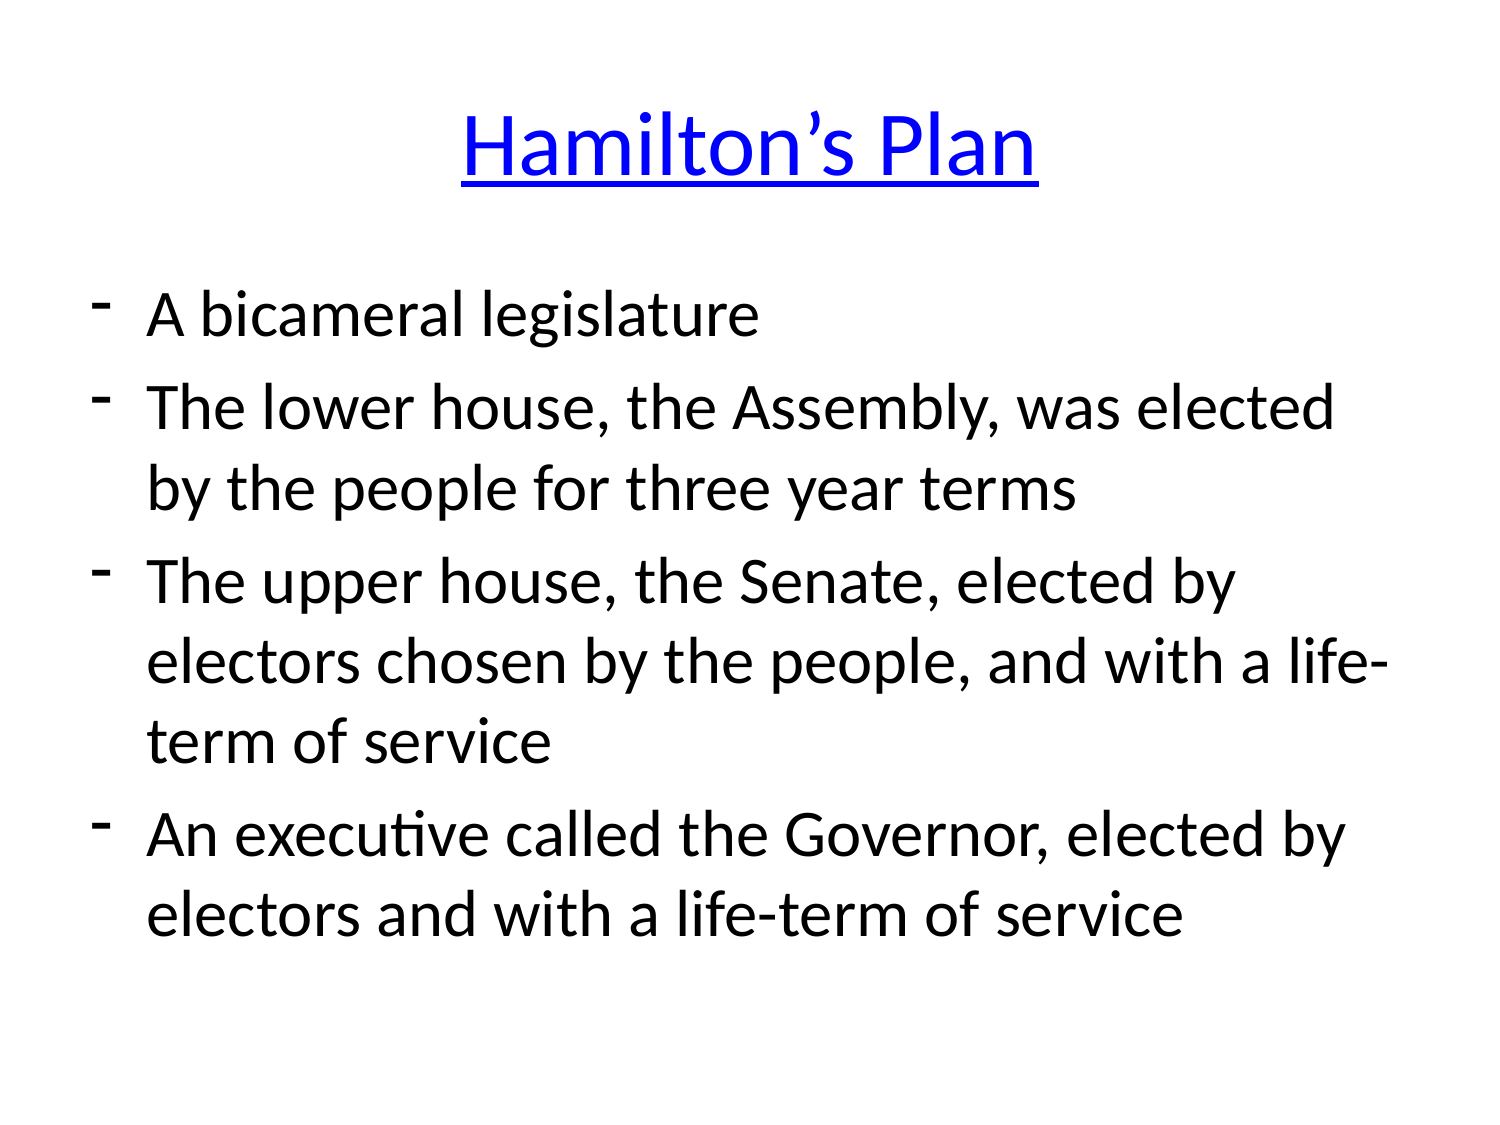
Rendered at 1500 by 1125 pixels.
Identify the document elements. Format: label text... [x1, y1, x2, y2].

title Hamilton’s Plan [75, 45, 1425, 233]
list A bicameral legislature The lower house, the Assembly, was elected by the people for three year terms The upper house, the Senate, elected by electors chosen by the people, and with a life-term of service An executive called the Governor, elected by electors and with a life-term of service [75, 262, 1425, 1005]
